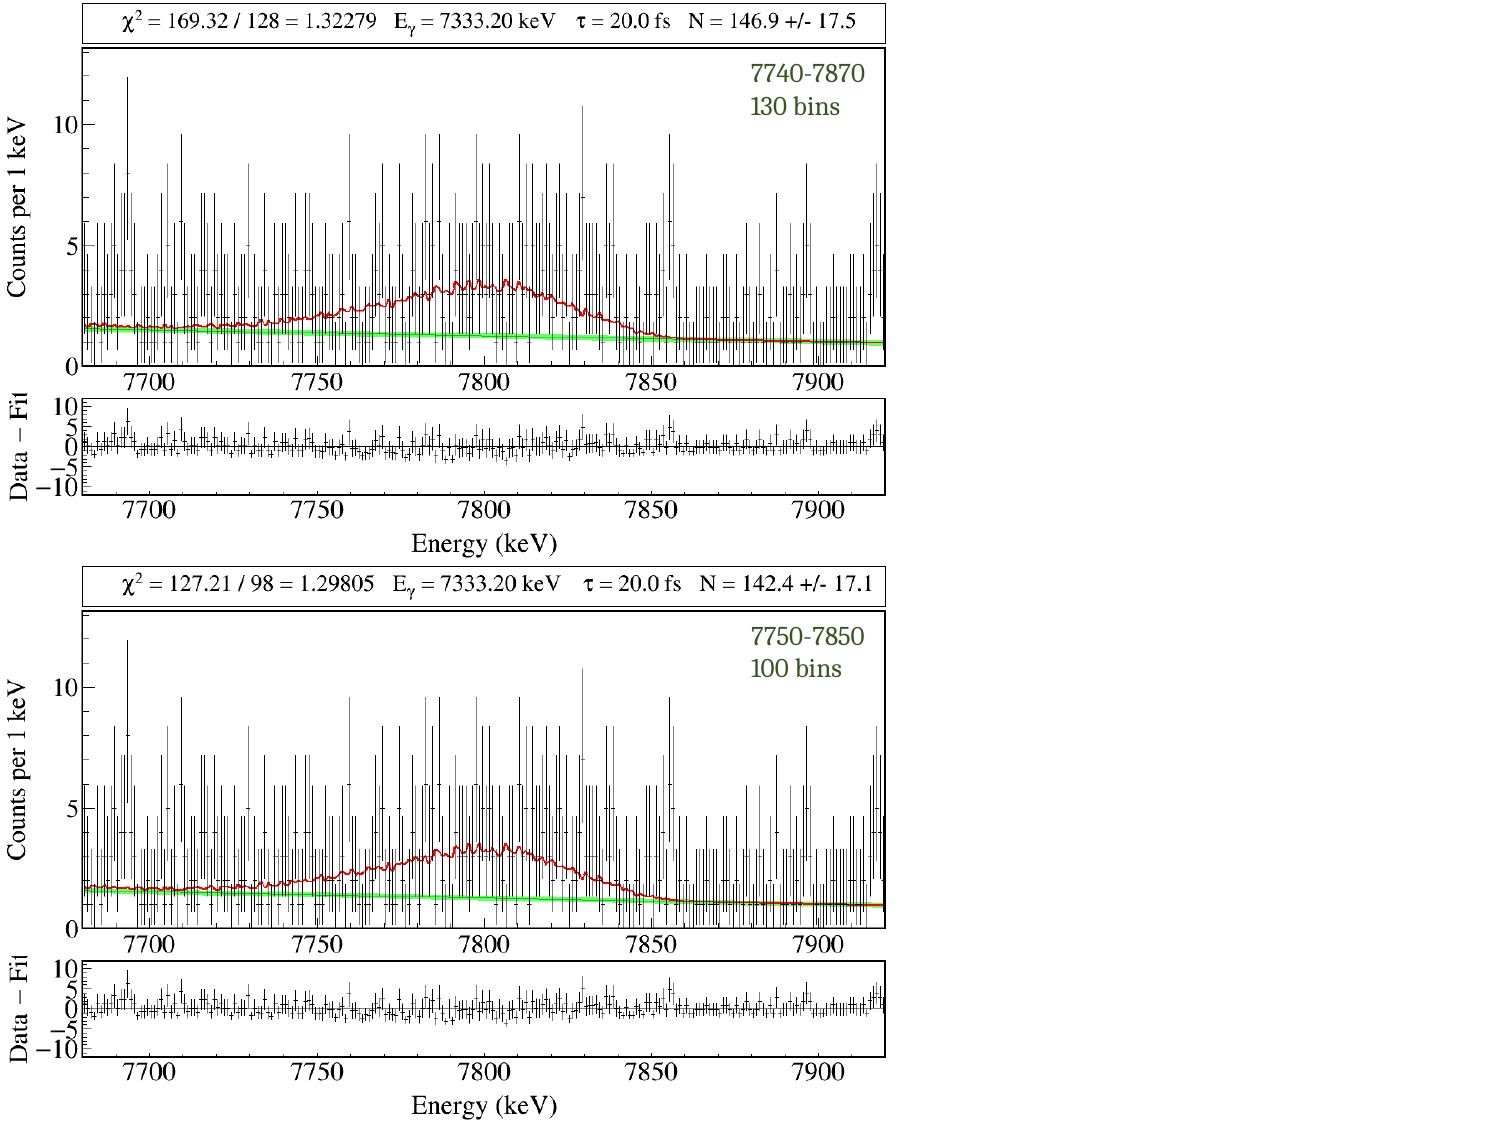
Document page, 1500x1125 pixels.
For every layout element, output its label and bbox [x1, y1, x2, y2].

picture [0, 0, 917, 1125]
